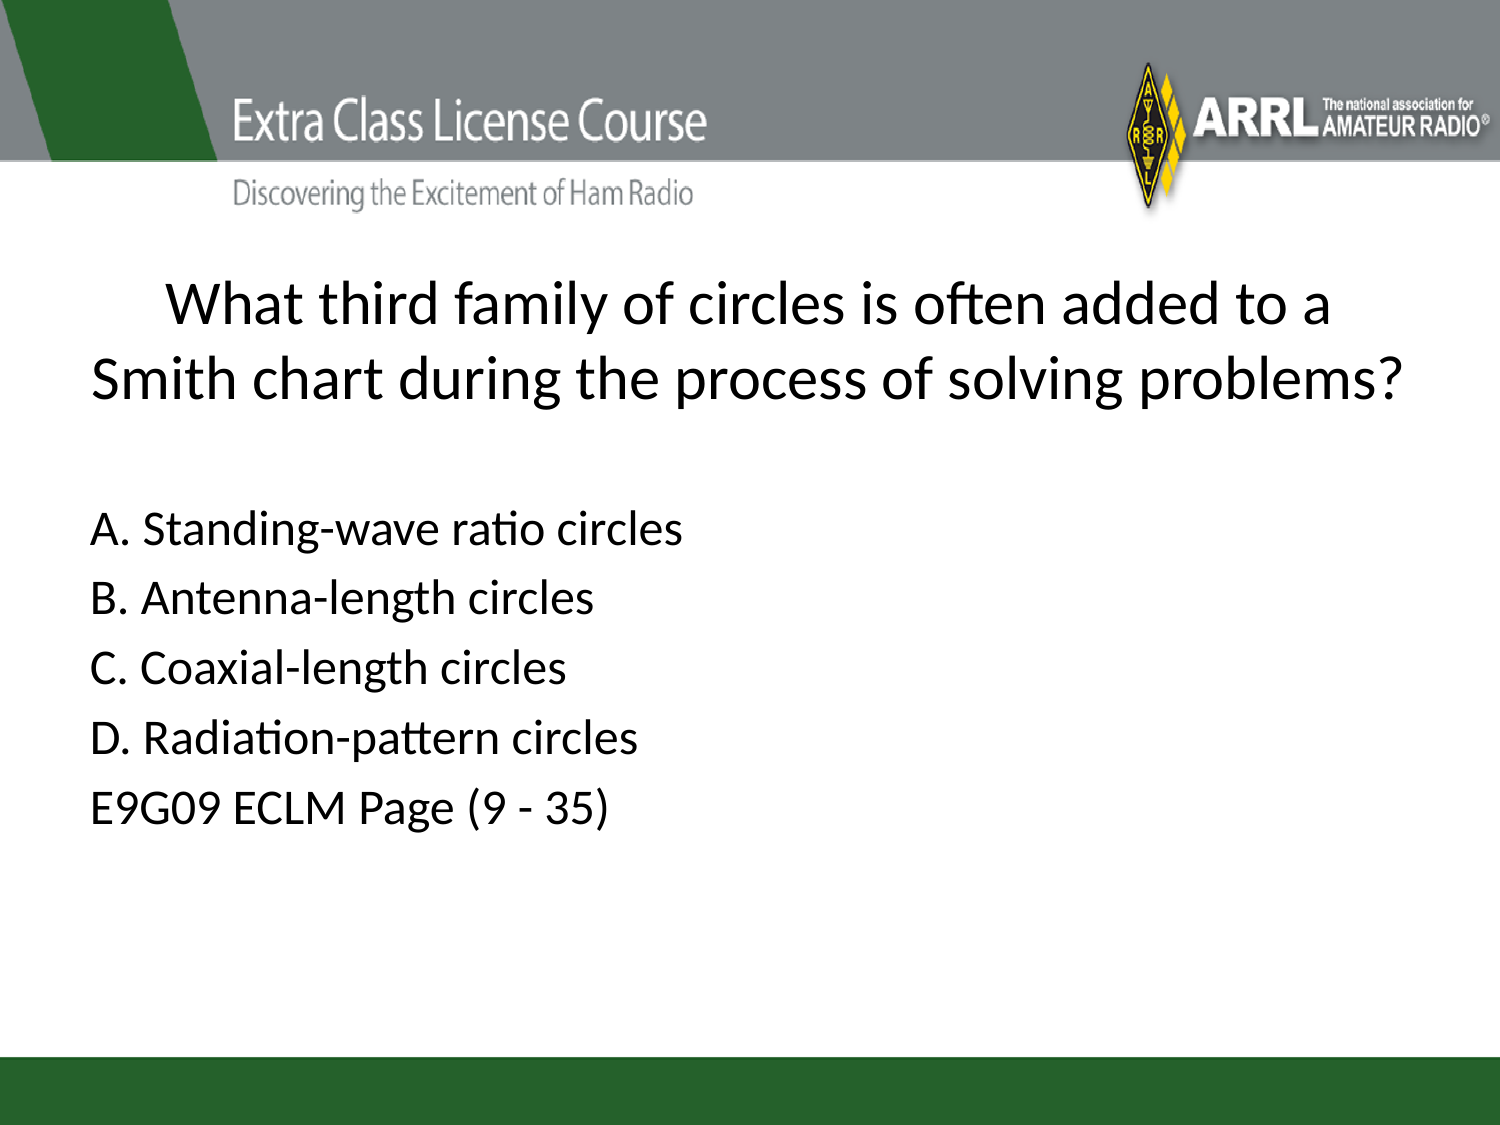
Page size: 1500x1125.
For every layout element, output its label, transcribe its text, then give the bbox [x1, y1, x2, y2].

title What third family of circles is often added to a Smith chart during the process of solving problems? [75, 254, 1425, 435]
list A. Standing-wave ratio circles B. Antenna-length circles C. Coaxial-length circles D. Radiation-pattern circles E9G09 ECLM Page (9 - 35) [75, 487, 1425, 1005]
picture [0, 0, 1500, 1125]
